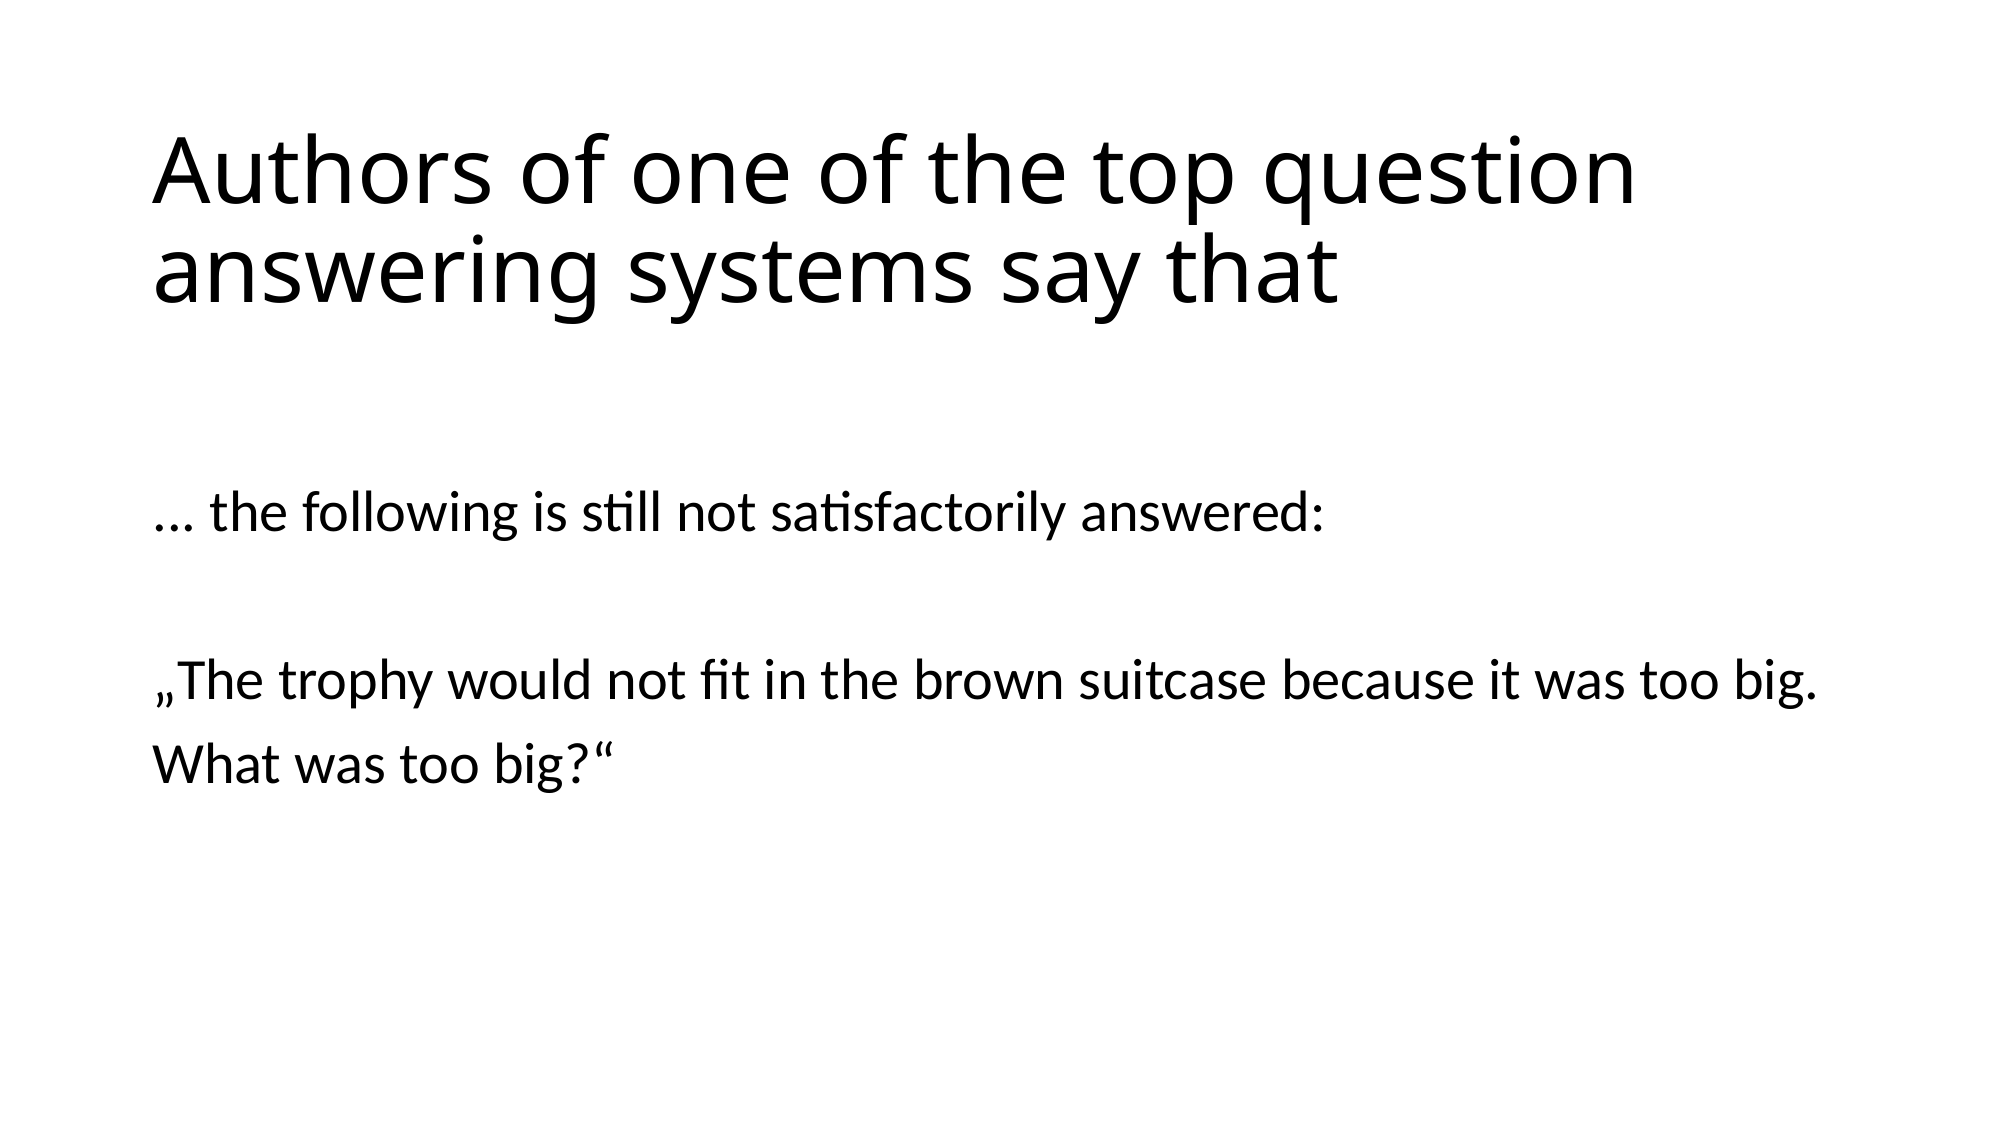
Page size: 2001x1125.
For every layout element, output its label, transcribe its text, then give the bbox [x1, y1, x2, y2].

title Authors of one of the top question answering systems say that [137, 114, 1863, 299]
list ... the following is still not satisfactorily answered: „The trophy would not fit in the brown suitcase because it was too big. What was too big?“ [137, 299, 1863, 1014]
